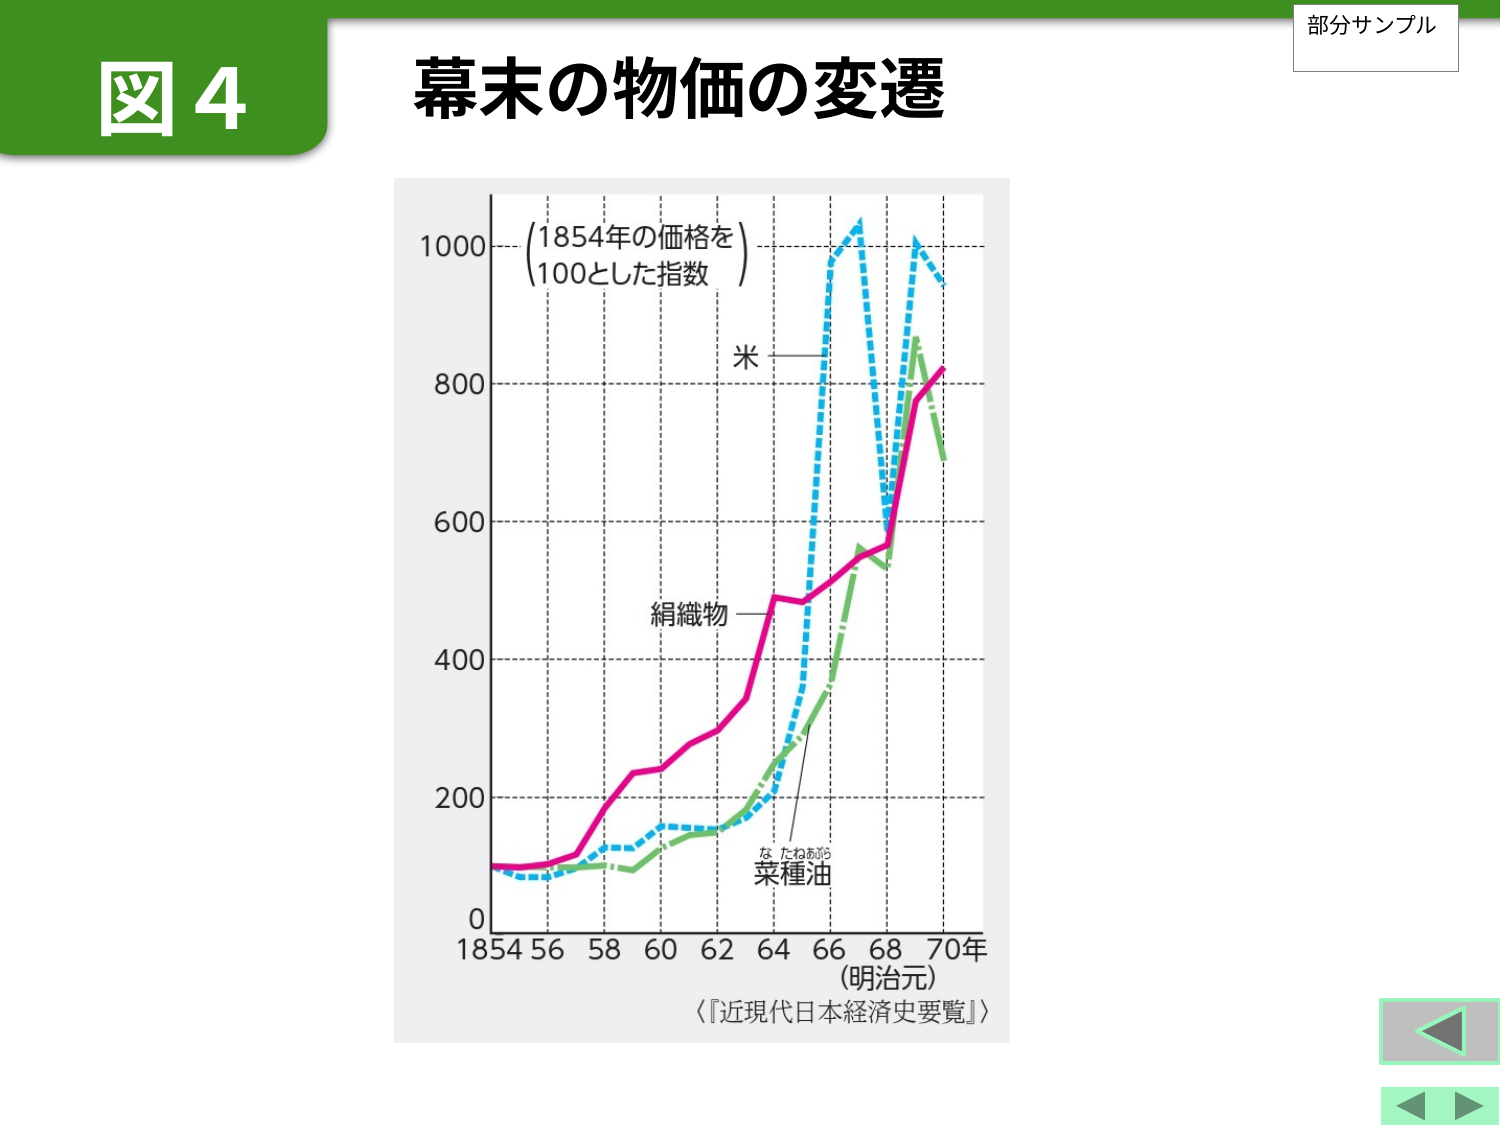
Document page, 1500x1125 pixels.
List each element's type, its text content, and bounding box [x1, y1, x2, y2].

text_box 幕末の物価の変遷 [330, 38, 1397, 134]
text_box [1380, 1086, 1439, 1125]
text_box [1439, 1086, 1500, 1125]
text_box [1380, 999, 1500, 1063]
picture [394, 178, 1010, 1044]
text_box 図４ [80, 39, 395, 154]
text_box 部分サンプル [1293, 4, 1459, 72]
